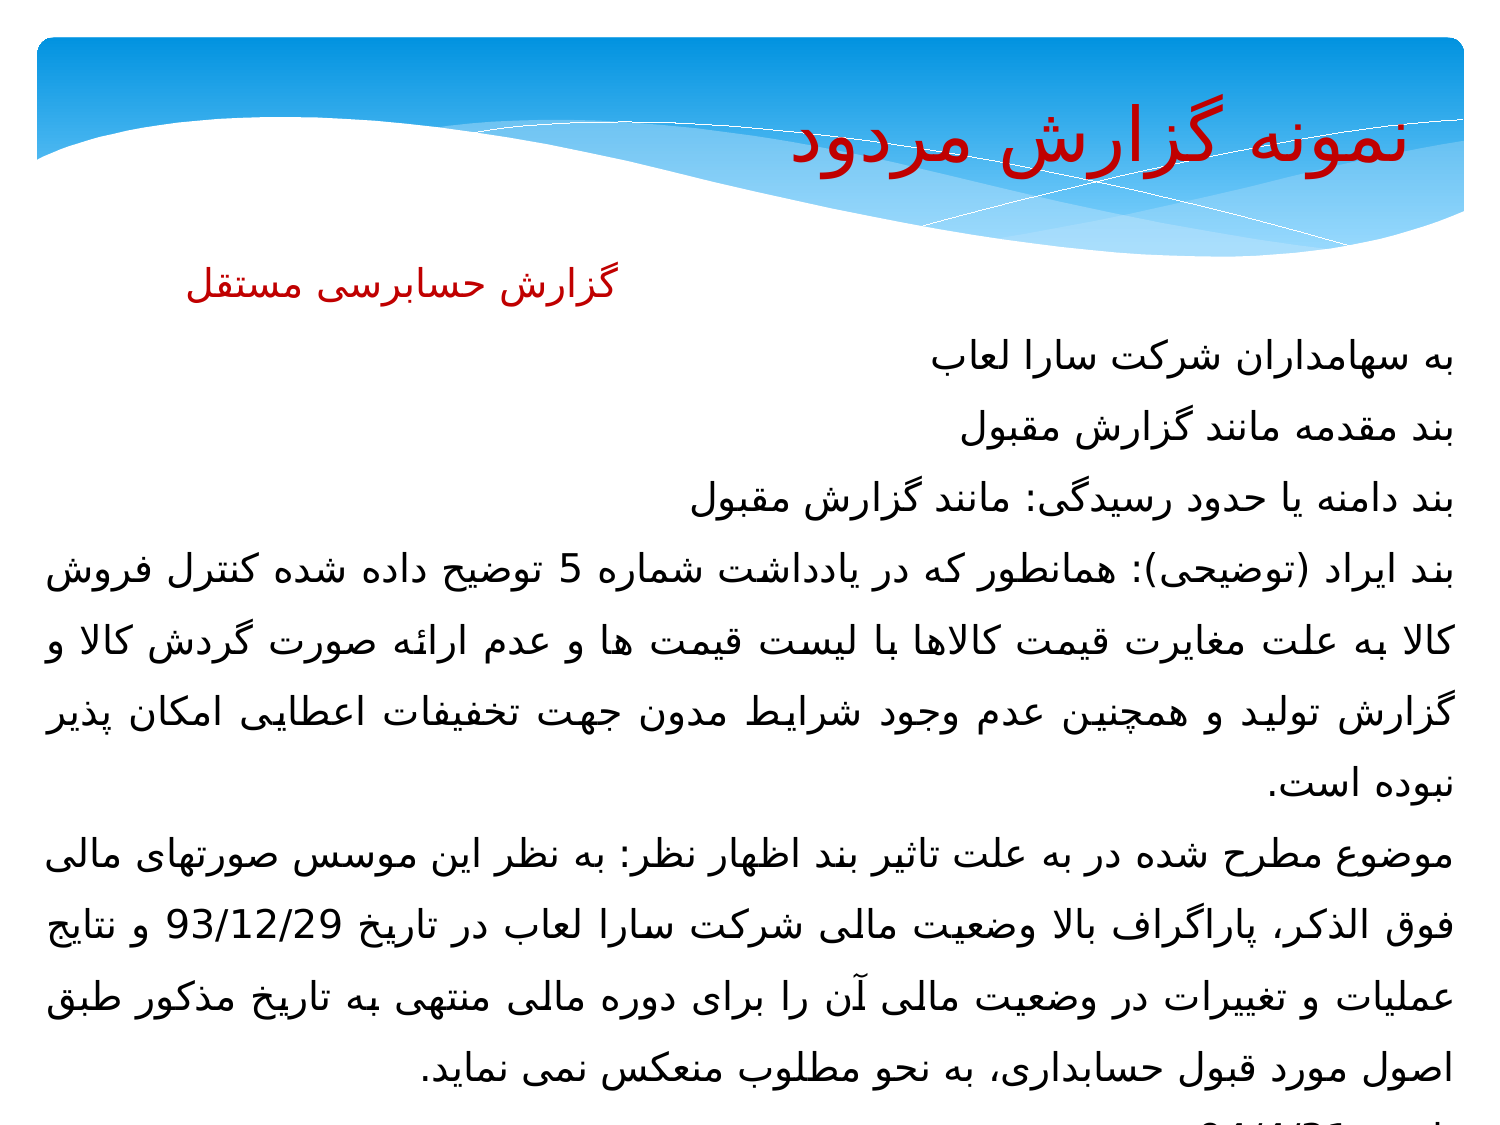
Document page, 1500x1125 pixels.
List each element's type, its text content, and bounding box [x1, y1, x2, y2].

text_box گزارش حسابرسی مستقل به سهامداران شرکت سارا لعاب بند مقدمه مانند گزارش مقبول بند دامنه یا حدود رسیدگی: مانند گزارش مقبول بند ایراد (توضیحی): همانطور که در یادداشت شماره 5 توضیح داده شده کنترل فروش کالا به علت مغایرت قیمت کالاها با لیست قیمت ها و عدم ارائه صورت گردش کالا و گزارش تولید و همچنین عدم وجود شرایط مدون جهت تخفیفات اعطایی امکان پذیر نبوده است. موضوع مطرح شده در به علت تاثیر بند اظهار نظر: به نظر این موسس صورتهای مالی فوق الذکر، پاراگراف بالا وضعیت مالی شرکت سارا لعاب در تاریخ 93/12/29 و نتایج عملیات و تغییرات در وضعیت مالی آن را برای دوره مالی منتهی به تاریخ مذکور طبق اصول مورد قبول حسابداری، به نحو مطلوب منعکس نمی نماید. تاریخ: 94/4/31 موسسه حسابرسی نوید [29, 227, 1471, 1125]
text_box نمونه گزارش مردود [76, 79, 1427, 220]
